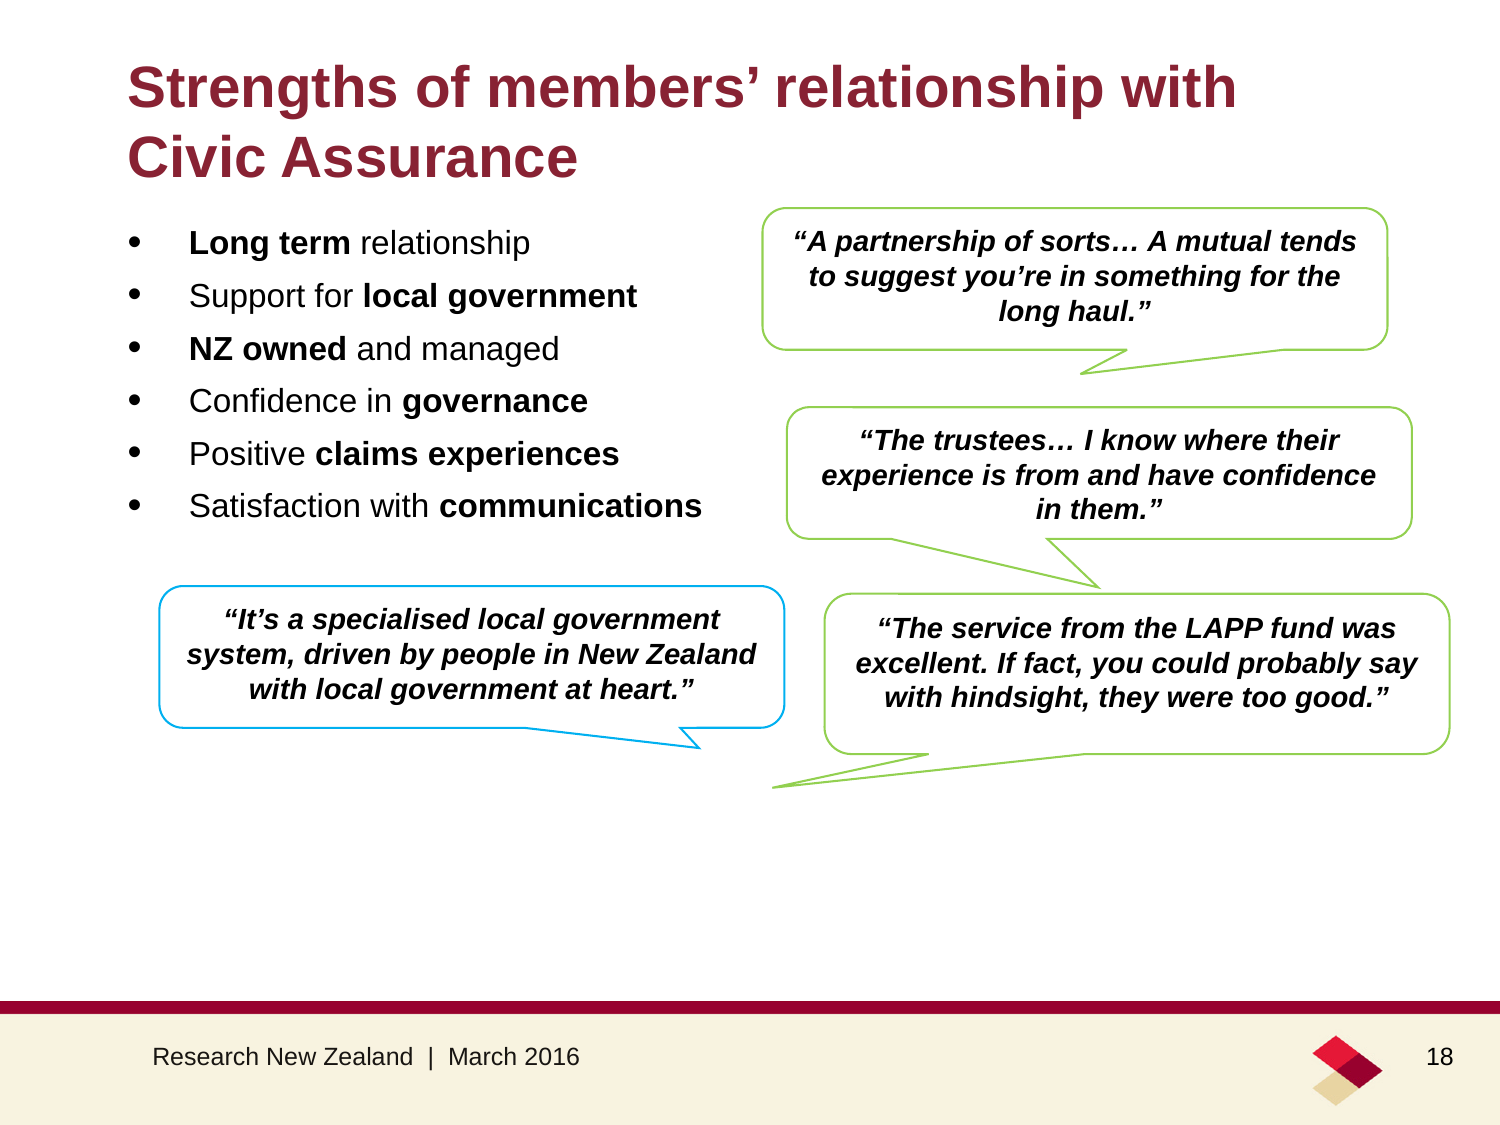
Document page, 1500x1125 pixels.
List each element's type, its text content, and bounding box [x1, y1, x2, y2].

picture [0, 999, 1500, 1125]
text_box “A partnership of sorts… A mutual tends to suggest you’re in something for the long haul.” [762, 208, 1388, 375]
list Long term relationship Support for local government NZ owned and managed Confidence in governance Positive claims experiences Satisfaction with communications [112, 208, 1388, 946]
title Strengths of members’ relationship with Civic Assurance [112, 50, 1388, 188]
text_box “The service from the LAPP fund was excellent. If fact, you could probably say with hindsight, they were too good.” [772, 593, 1450, 788]
text_box “It’s a specialised local government system, driven by people in New Zealand with local government at heart.” [159, 586, 785, 749]
text_box “The trustees… I know where their experience is from and have confidence in them.” [786, 407, 1412, 588]
